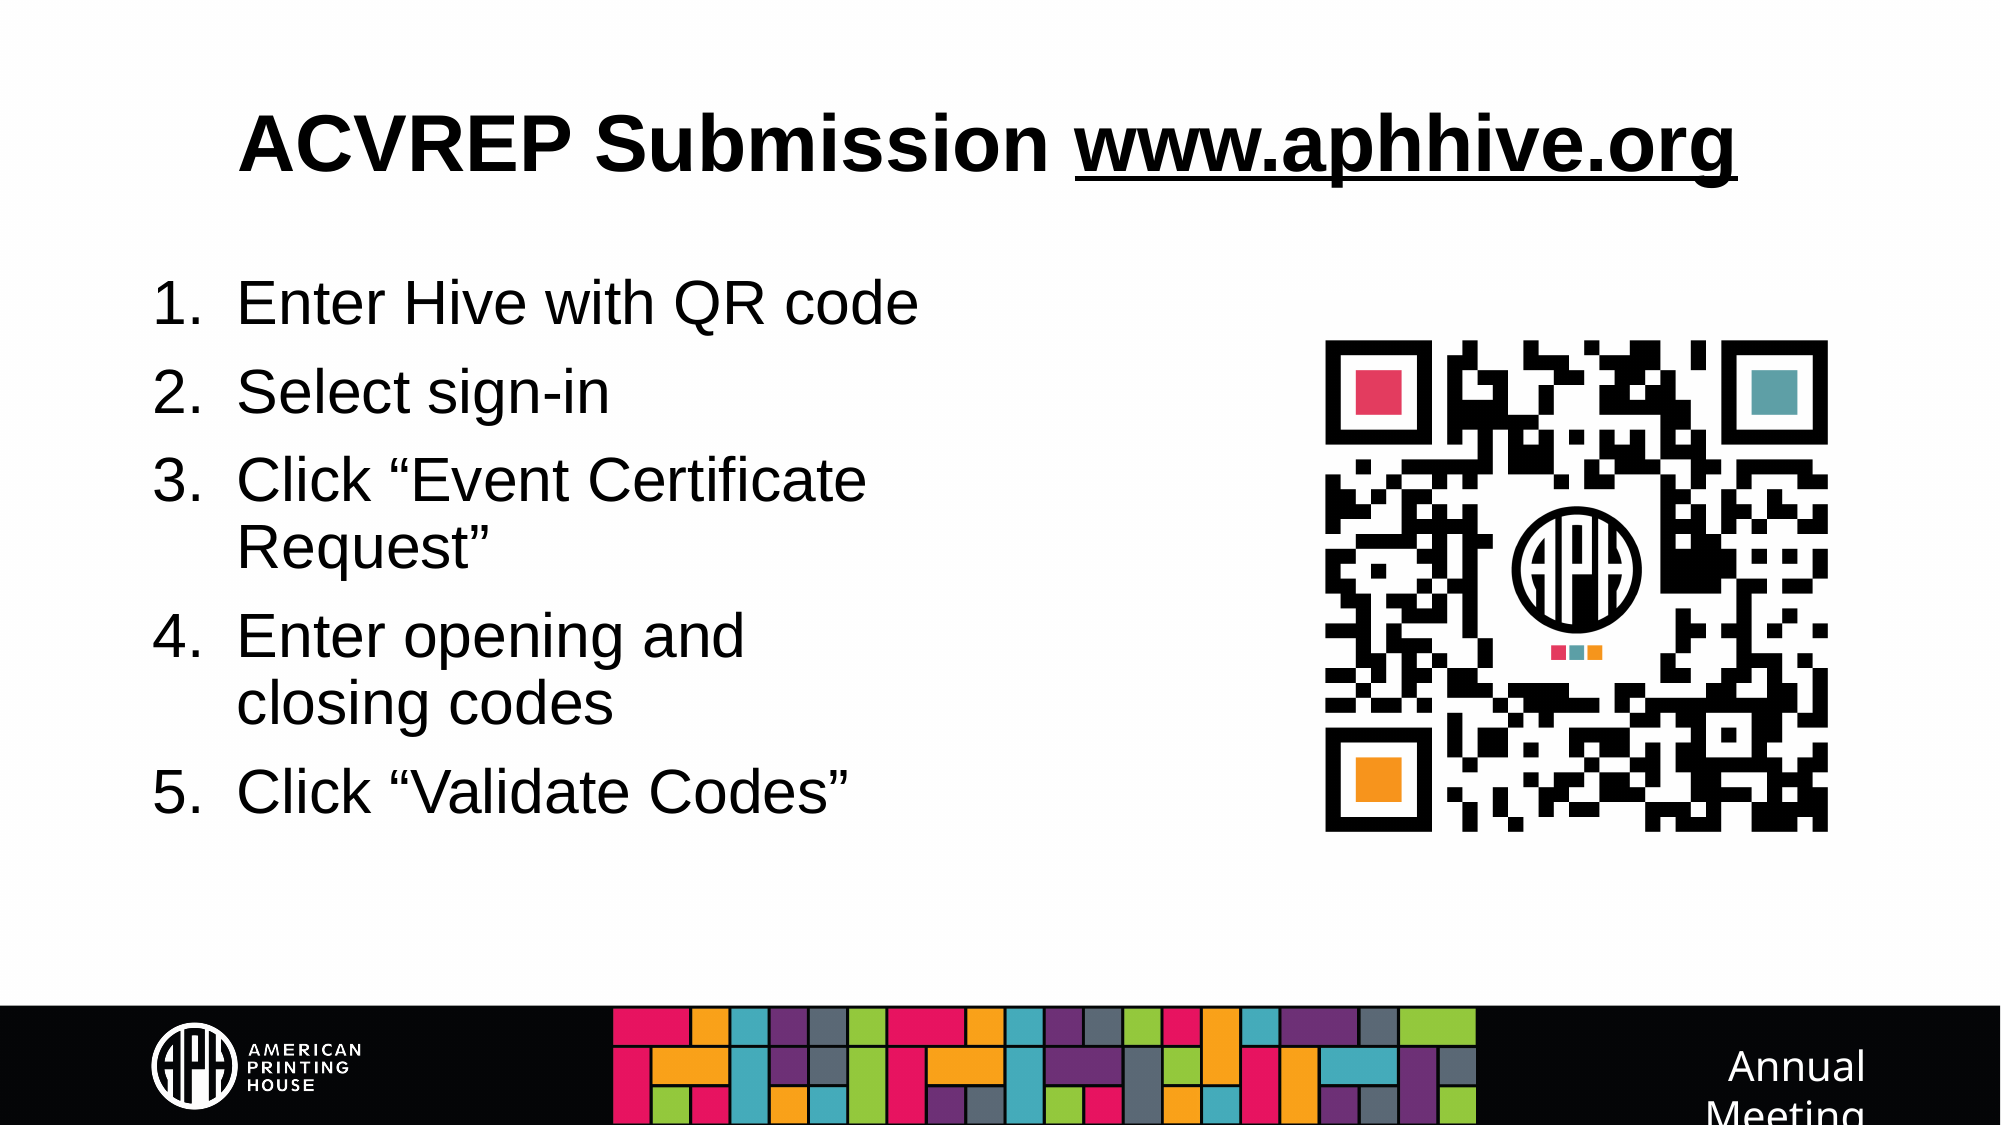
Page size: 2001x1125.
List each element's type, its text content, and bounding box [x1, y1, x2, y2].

picture [1846, 1111, 1858, 1125]
picture [1771, 1111, 1783, 1118]
picture [0, 0, 2001, 1125]
list Enter Hive with QR code Select sign-in Click “Event Certificate Request” Enter opening and closing codes Click “Validate Codes” [137, 263, 943, 994]
title ACVREP Submission www.aphhive.org [137, 59, 1863, 232]
picture [1821, 1111, 1833, 1125]
picture [1748, 1111, 1760, 1118]
picture [1727, 1107, 1734, 1125]
picture [1711, 1105, 1719, 1125]
